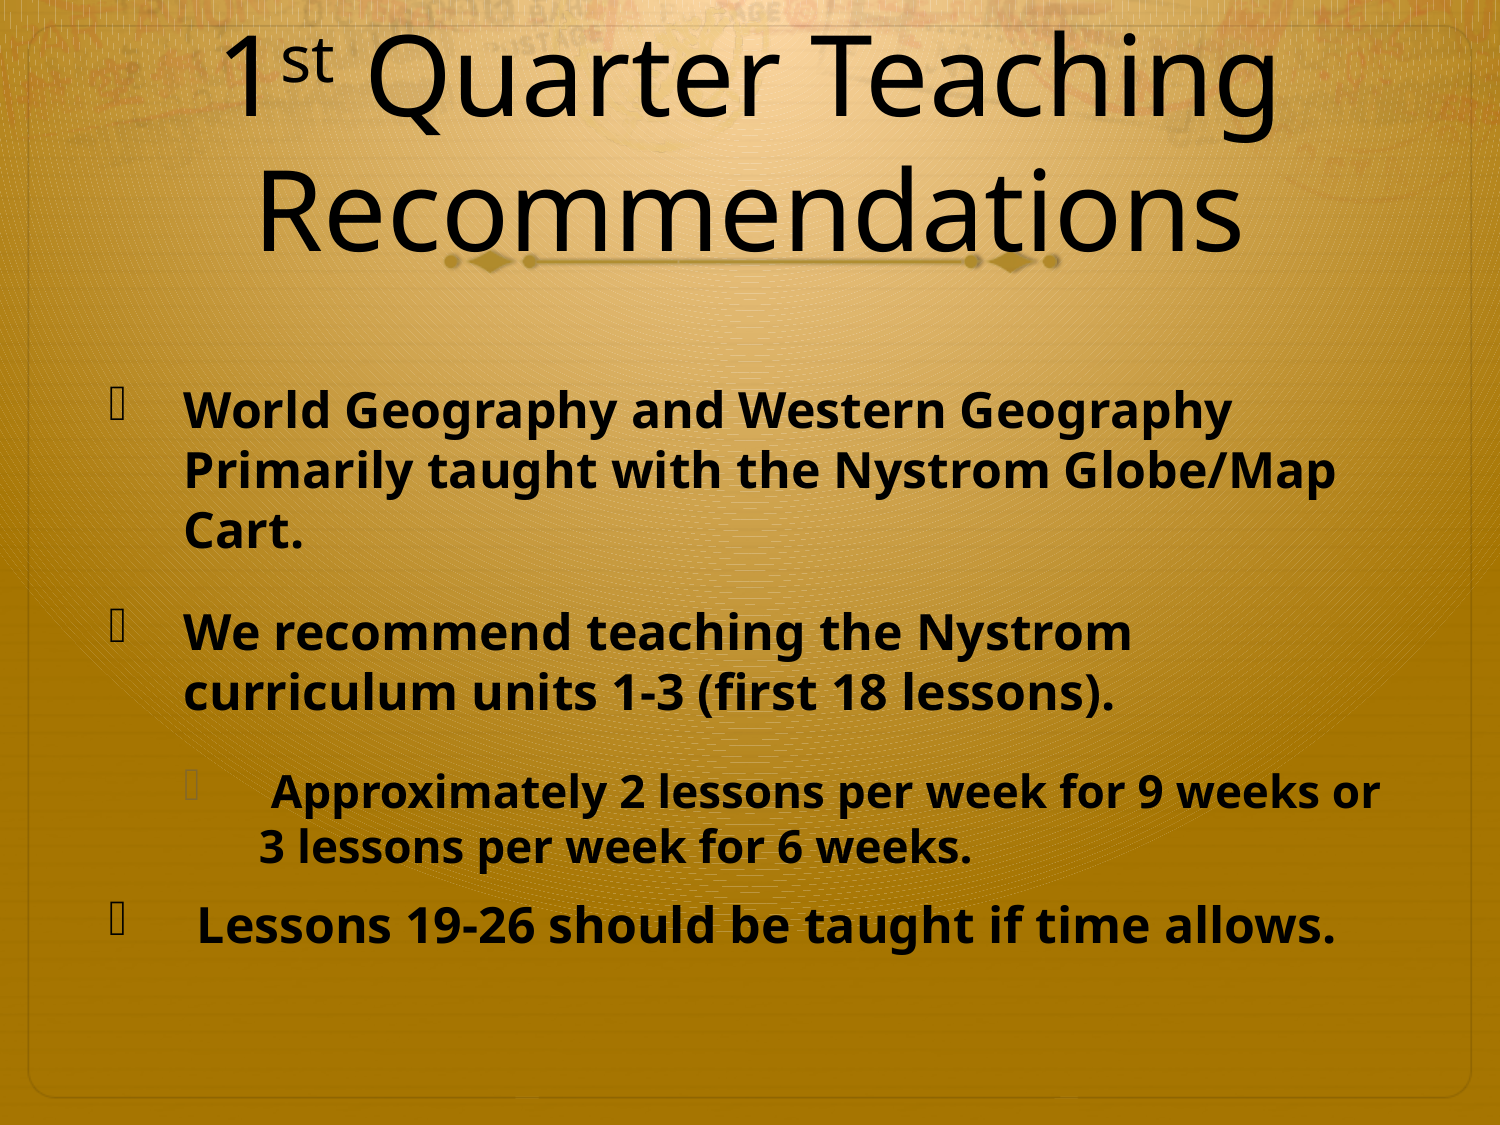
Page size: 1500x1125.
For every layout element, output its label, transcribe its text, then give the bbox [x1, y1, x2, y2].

list World Geography and Western Geography Primarily taught with the Nystrom Globe/Map Cart. We recommend teaching the Nystrom curriculum units 1-3 (first 18 lessons). Approximately 2 lessons per week for 9 weeks or 3 lessons per week for 6 weeks. Lessons 19-26 should be taught if time allows. [93, 371, 1407, 983]
title 1st Quarter Teaching Recommendations [93, 45, 1407, 233]
picture [0, 0, 1500, 1125]
